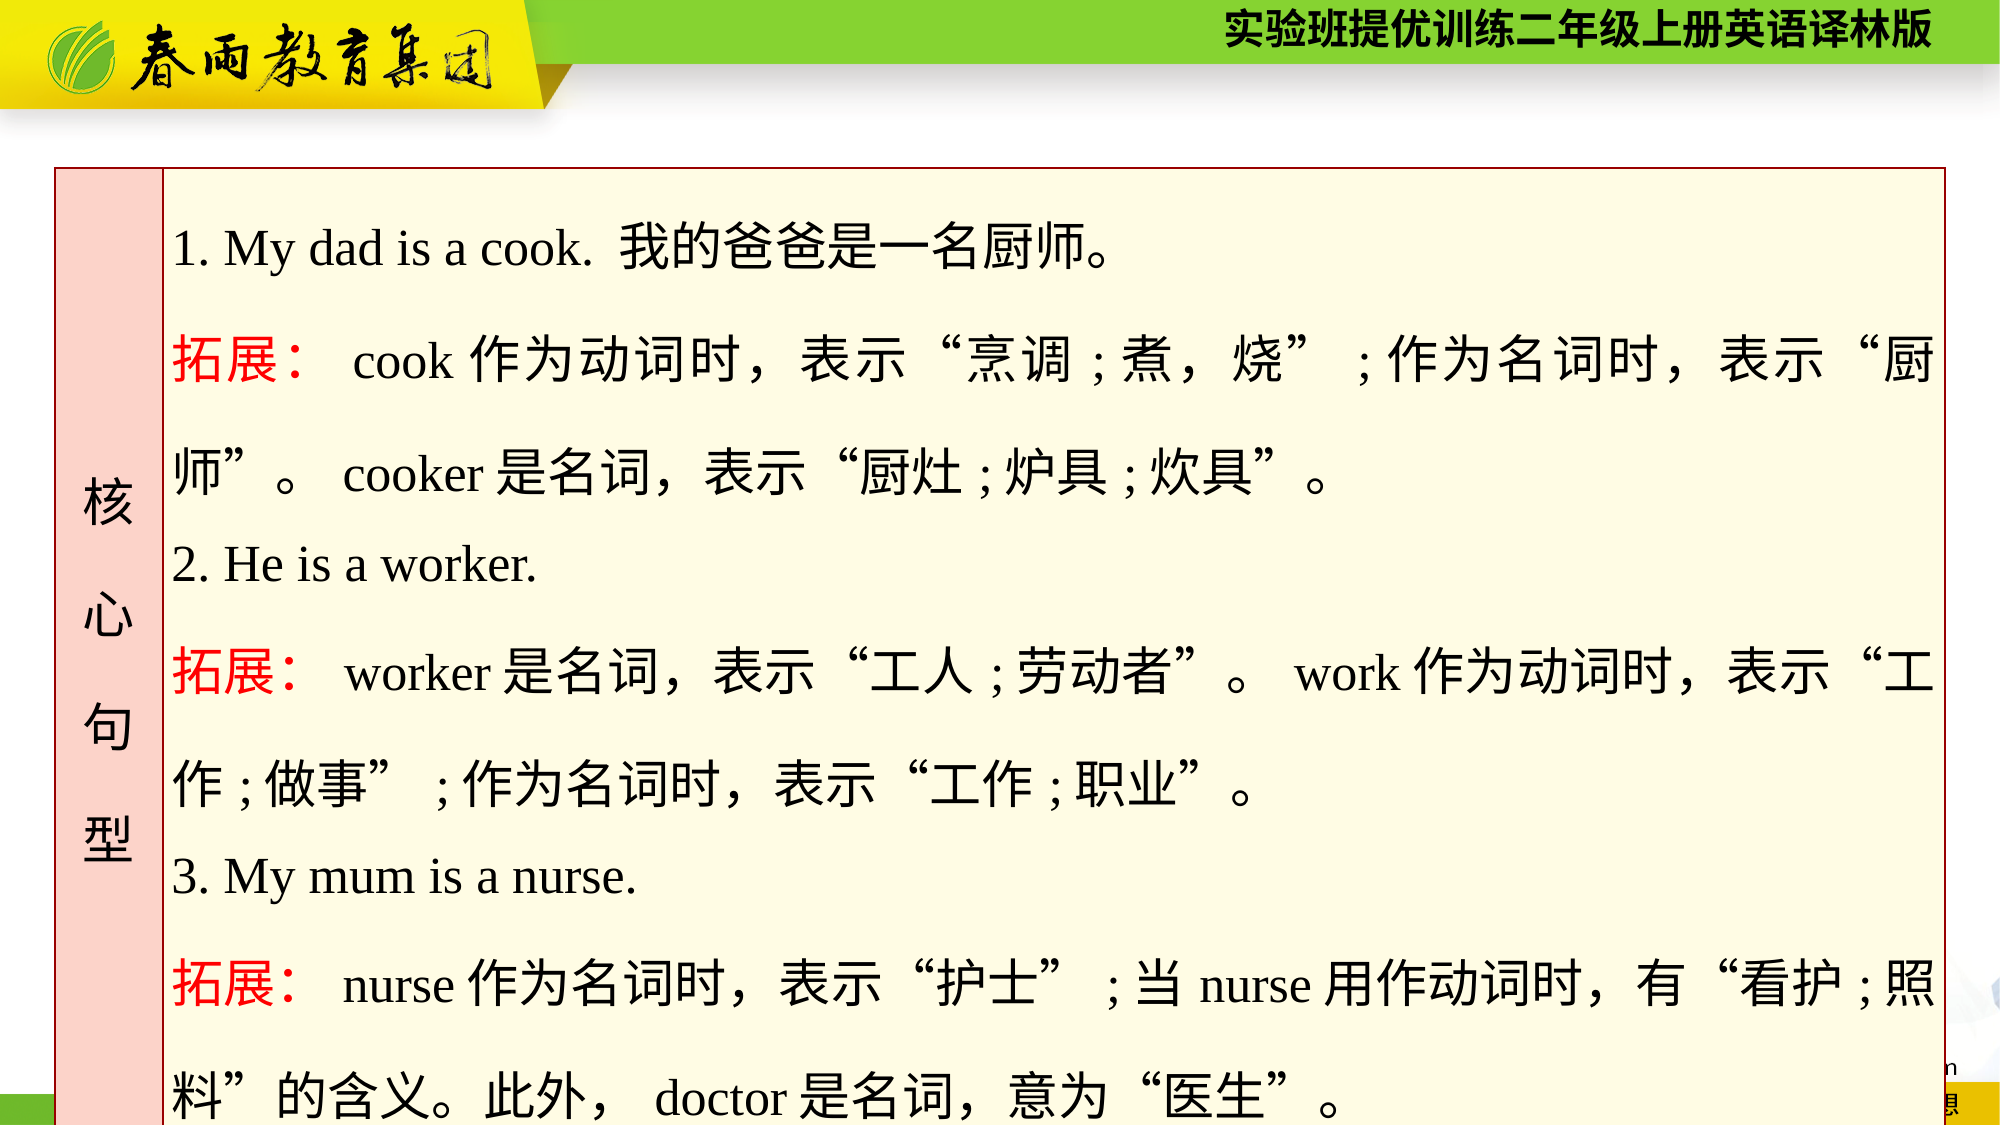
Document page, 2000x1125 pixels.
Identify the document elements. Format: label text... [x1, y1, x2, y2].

picture [0, 0, 2000, 1125]
table_header 1. My dad is a cook. 我的爸爸是一名厨师。 拓展：cook作为动词时，表示“烹调;煮，烧”;作为名词时，表示“厨师”。cooker是名词，表示“厨灶;炉具;炊具”。 2. He is a worker. 拓展：worker是名词，表示“工人;劳动者”。work作为动词时，表示“工作;做事”;作为名词时，表示“工作;职业”。 3. My mum is a nurse. 拓展：nurse作为名词时，表示“护士”;当nurse用作动词时，有“看护;照料”的含义。此外，doctor是名词，意为“医生”。 [164, 169, 1944, 1125]
table_header 核 心 句 型 [56, 169, 162, 1125]
